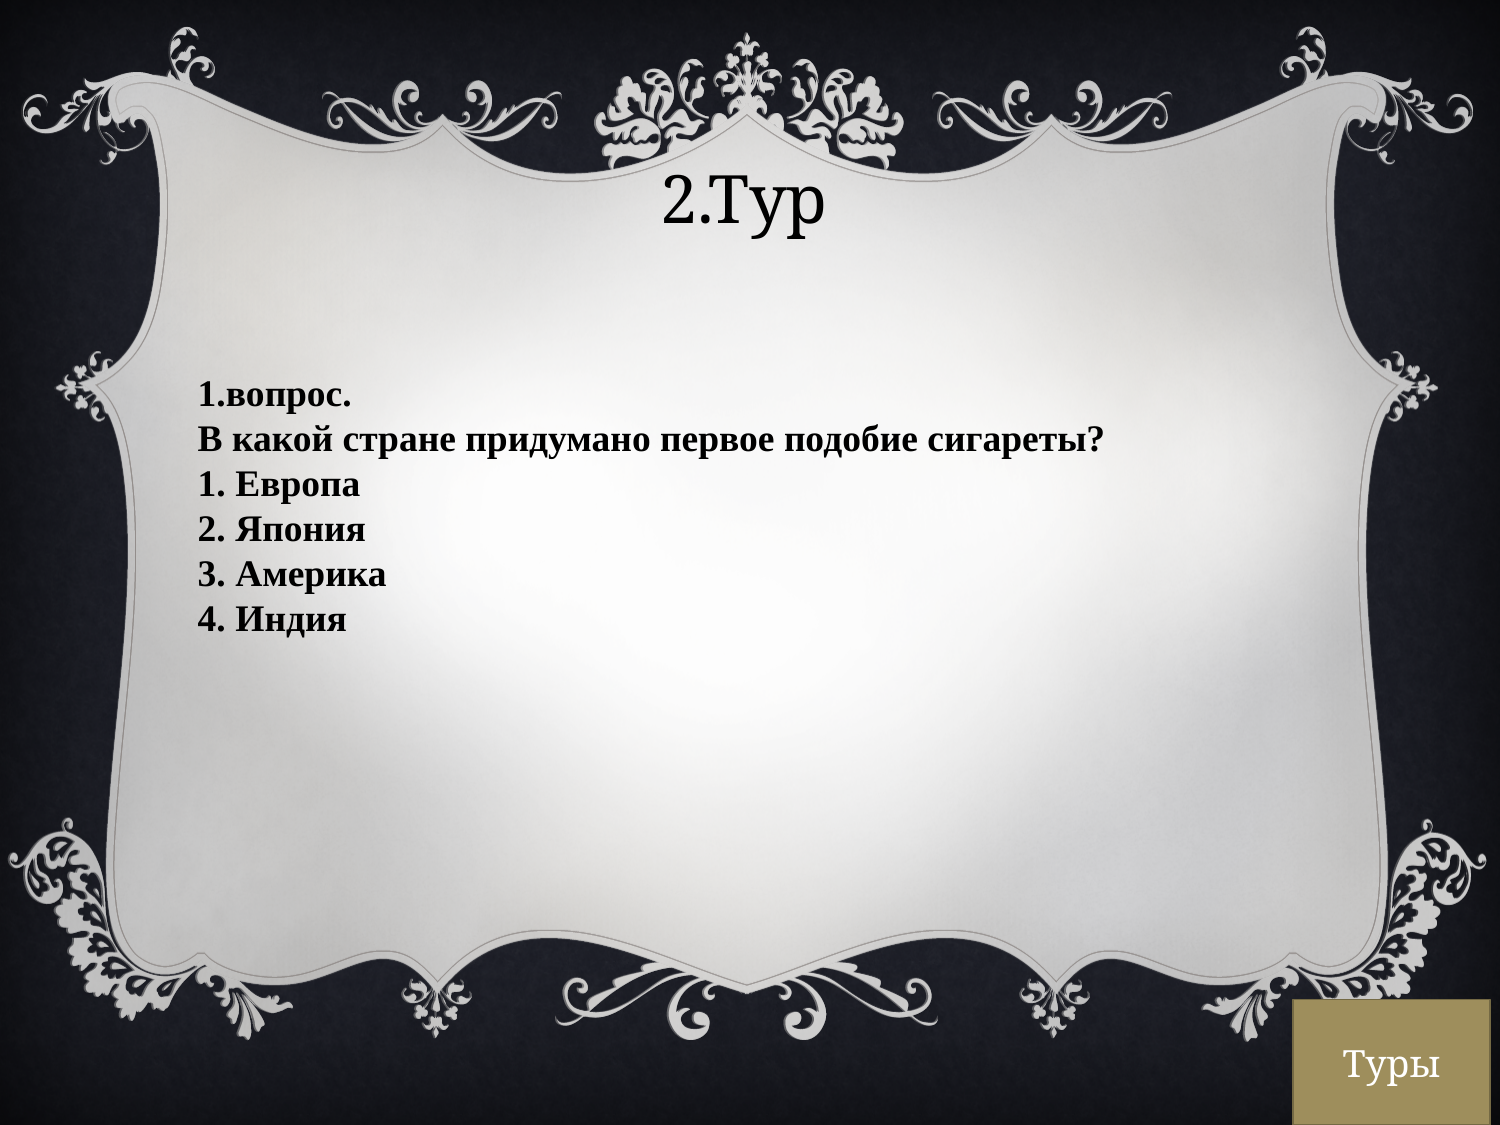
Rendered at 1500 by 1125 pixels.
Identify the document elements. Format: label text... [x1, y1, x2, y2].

text_box Туры [1292, 999, 1491, 1125]
text_box 2.Тур [645, 148, 843, 244]
picture [0, 0, 1500, 1125]
text_box 1.вопрос. В какой стране придумано первое подобие сигареты? 1. Европа 2. Япония 3. Америка 4. Индия [182, 361, 1258, 647]
